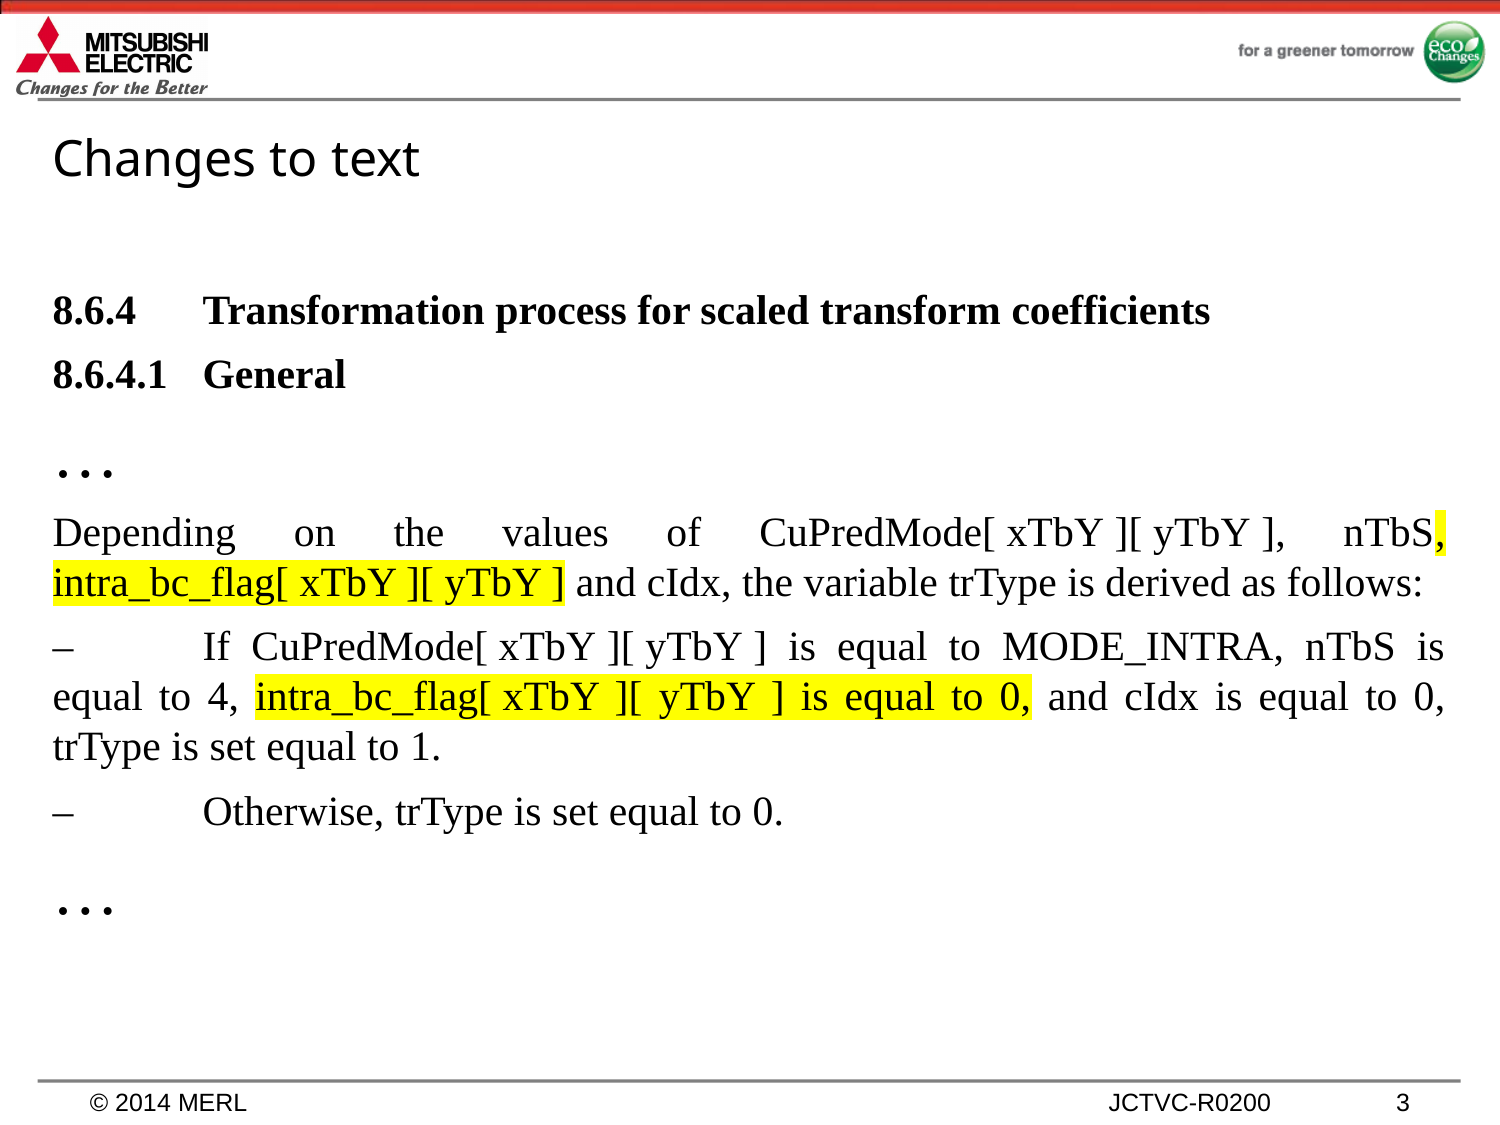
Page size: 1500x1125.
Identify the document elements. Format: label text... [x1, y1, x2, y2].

picture [1236, 19, 1486, 85]
picture [16, 16, 208, 97]
slide_number 3 [1352, 1071, 1425, 1125]
list 8.6.4 Transformation process for scaled transform coefficients 8.6.4.1 General … Depending on the values of CuPredMode[ xTbY ][ yTbY ], nTbS, intra_bc_flag[ xTbY ][ yTbY ] and cIdx, the variable trType is derived as follows: – If CuPredMode[ xTbY ][ yTbY ] is equal to MODE_INTRA, nTbS is equal to 4, intra_bc_flag[ xTbY ][ yTbY ] is equal to 0, and cIdx is equal to 0, trType is set equal to 1. – Otherwise, trType is set equal to 0. … [37, 210, 1461, 1059]
title Changes to text [37, 116, 1461, 196]
picture [0, 0, 1500, 14]
